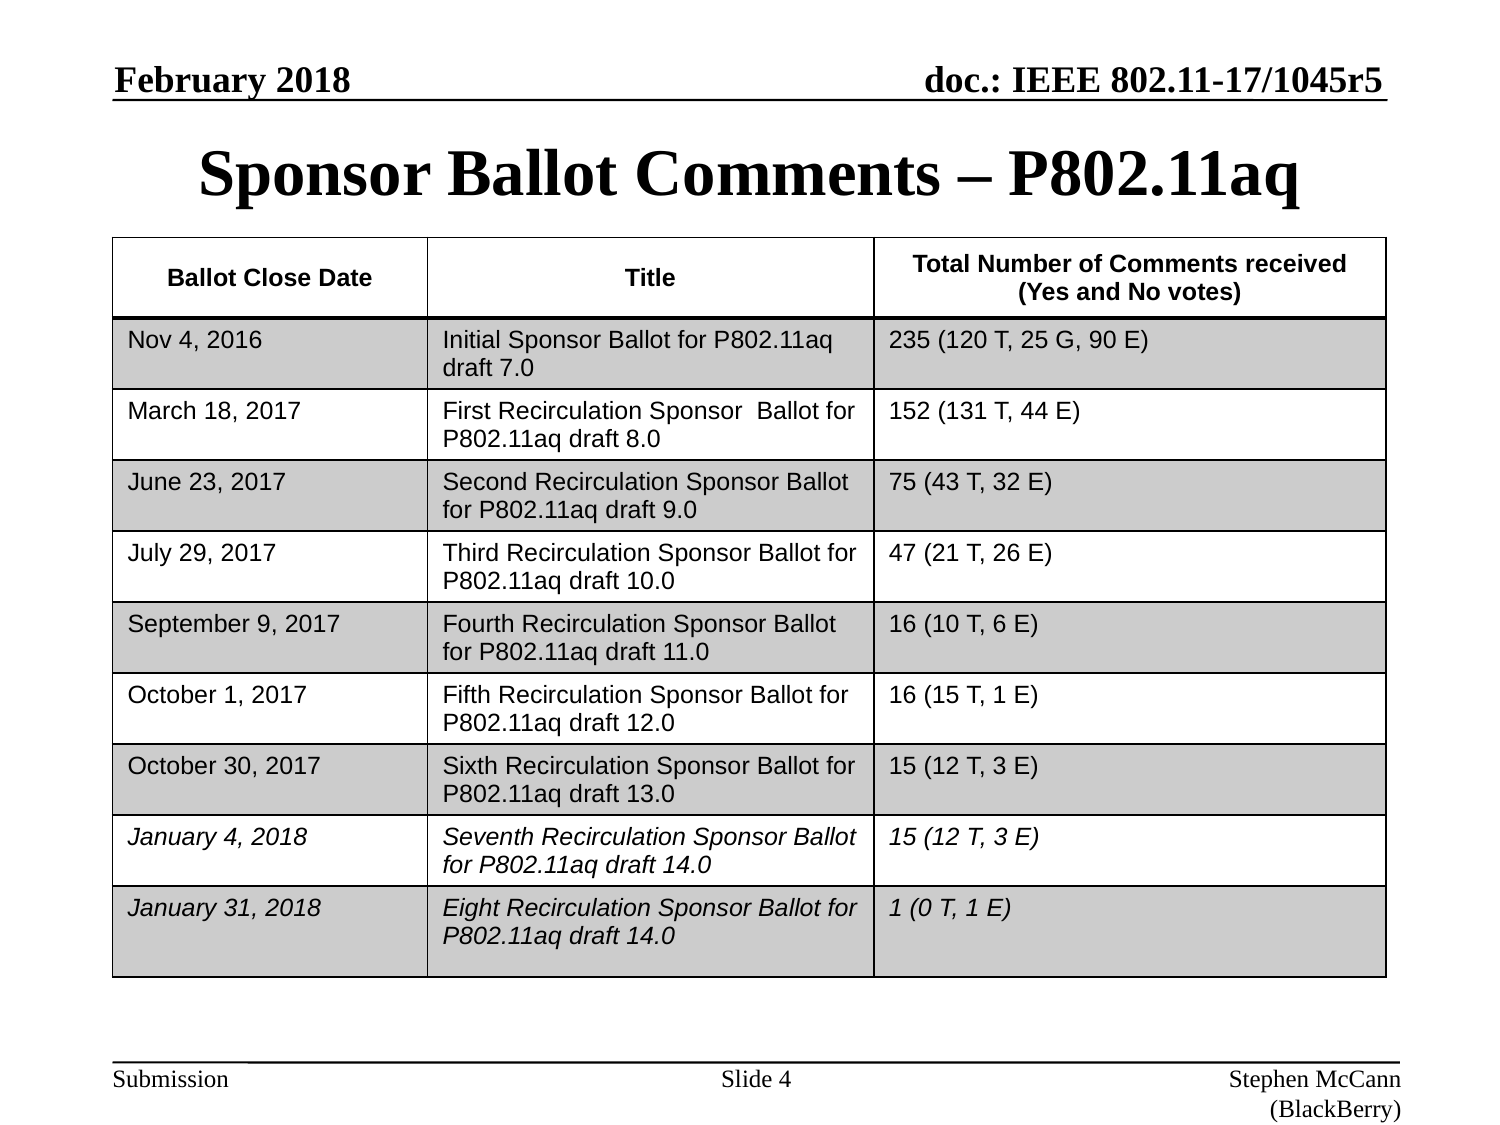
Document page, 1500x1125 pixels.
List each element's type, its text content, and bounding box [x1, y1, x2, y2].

table_cell Second Recirculation Sponsor Ballot for P802.11aq draft 9.0 [428, 461, 873, 530]
table_cell October 1, 2017 [113, 674, 427, 743]
slide_number Slide 4 [712, 1061, 800, 1093]
table_header Total Number of Comments received (Yes and No votes) [875, 238, 1385, 316]
table_cell July 29, 2017 [113, 532, 427, 601]
table_cell 235 (120 T, 25 G, 90 E) [875, 320, 1385, 388]
table_cell 1 (0 T, 1 E) [875, 887, 1385, 976]
table_cell 152 (131 T, 44 E) [875, 390, 1385, 459]
table_cell 15 (12 T, 3 E) [875, 745, 1385, 814]
table_cell 75 (43 T, 32 E) [875, 461, 1385, 530]
table_cell 15 (12 T, 3 E) [875, 816, 1385, 885]
table_cell Fourth Recirculation Sponsor Ballot for P802.11aq draft 11.0 [428, 603, 873, 672]
title Sponsor Ballot Comments – P802.11aq [112, 112, 1388, 226]
table_cell Nov 4, 2016 [113, 320, 427, 388]
table_header Ballot Close Date [113, 238, 427, 316]
table_cell First Recirculation Sponsor Ballot for P802.11aq draft 8.0 [428, 390, 873, 459]
table_cell 47 (21 T, 26 E) [875, 532, 1385, 601]
table_cell Seventh Recirculation Sponsor Ballot for P802.11aq draft 14.0 [428, 816, 873, 885]
table_cell Sixth Recirculation Sponsor Ballot for P802.11aq draft 13.0 [428, 745, 873, 814]
table_cell 16 (10 T, 6 E) [875, 603, 1385, 672]
table_cell Third Recirculation Sponsor Ballot for P802.11aq draft 10.0 [428, 532, 873, 601]
table_cell March 18, 2017 [113, 390, 427, 459]
table_cell Initial Sponsor Ballot for P802.11aq draft 7.0 [428, 320, 873, 388]
table_cell Eight Recirculation Sponsor Ballot for P802.11aq draft 14.0 [428, 887, 873, 976]
table_cell January 4, 2018 [113, 816, 427, 885]
footer Stephen McCann (BlackBerry) [1092, 1061, 1402, 1093]
table_header Title [428, 238, 873, 316]
table_cell Fifth Recirculation Sponsor Ballot for P802.11aq draft 12.0 [428, 674, 873, 743]
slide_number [114, 54, 374, 101]
table_cell September 9, 2017 [113, 603, 427, 672]
table_cell June 23, 2017 [113, 461, 427, 530]
table_cell 16 (15 T, 1 E) [875, 674, 1385, 743]
table_cell October 30, 2017 [113, 745, 427, 814]
table_cell January 31, 2018 [113, 887, 427, 976]
